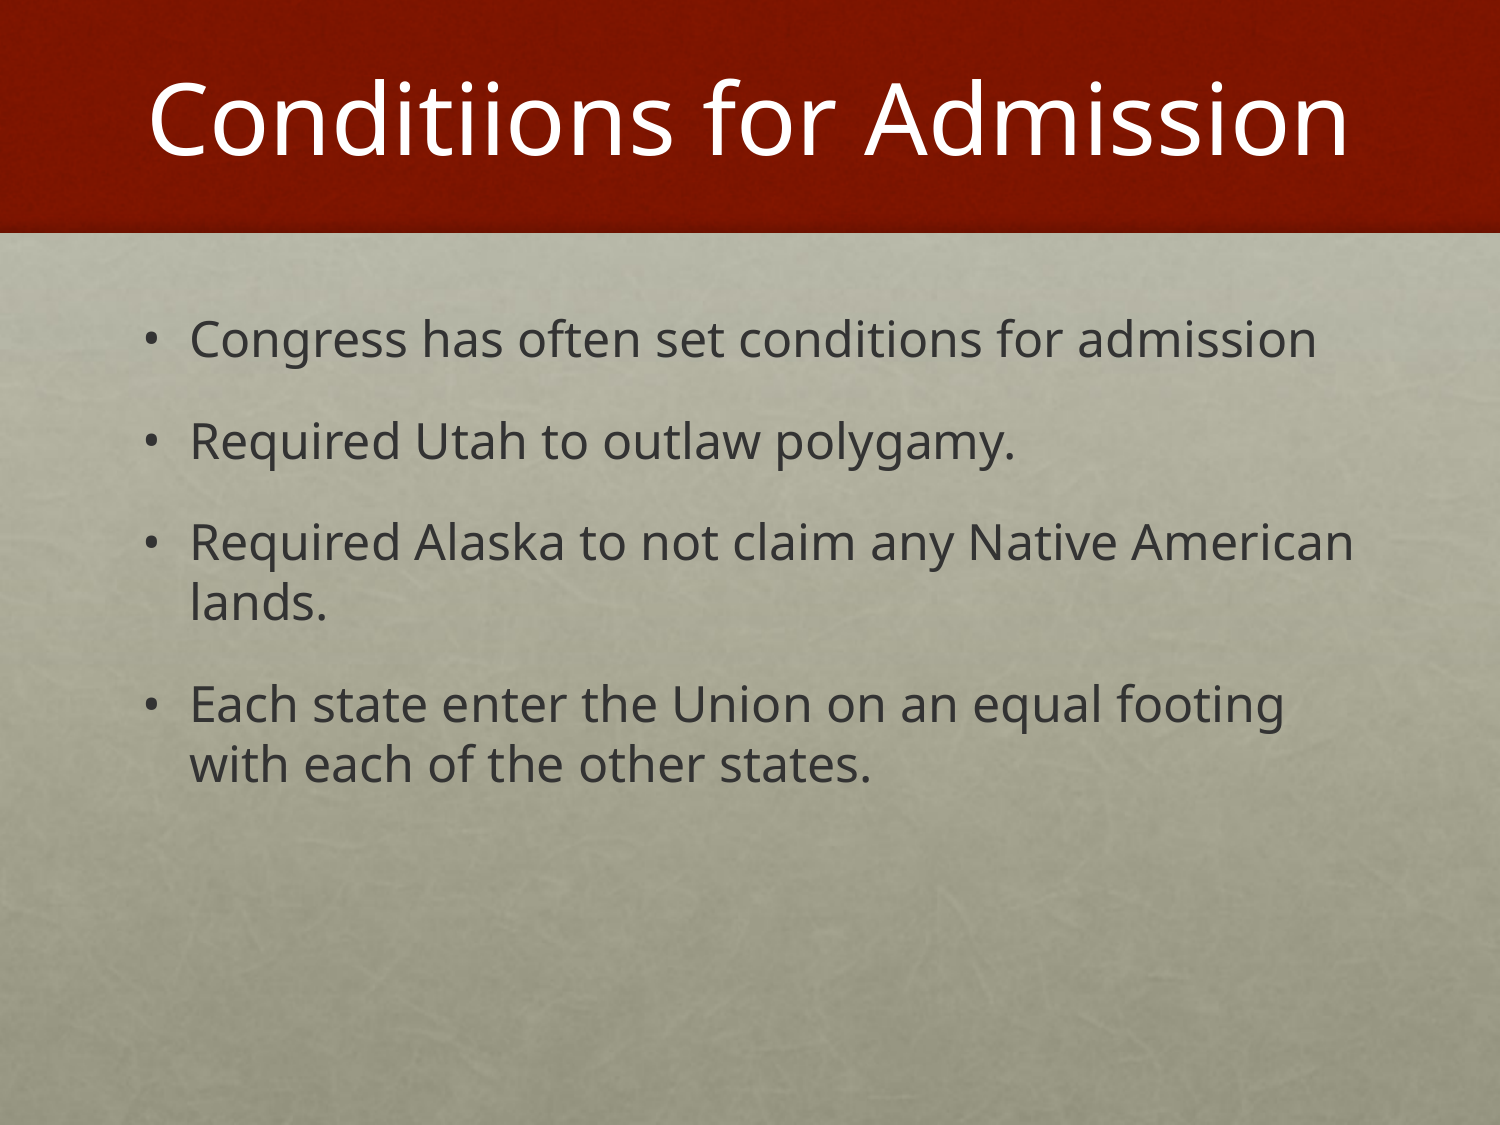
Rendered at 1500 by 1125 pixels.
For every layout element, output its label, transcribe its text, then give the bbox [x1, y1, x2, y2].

title Conditiions for Admission [127, 10, 1372, 221]
list Congress has often set conditions for admission Required Utah to outlaw polygamy. Required Alaska to not claim any Native American lands. Each state enter the Union on an equal footing with each of the other states. [127, 299, 1372, 1005]
picture [0, 214, 1500, 1125]
